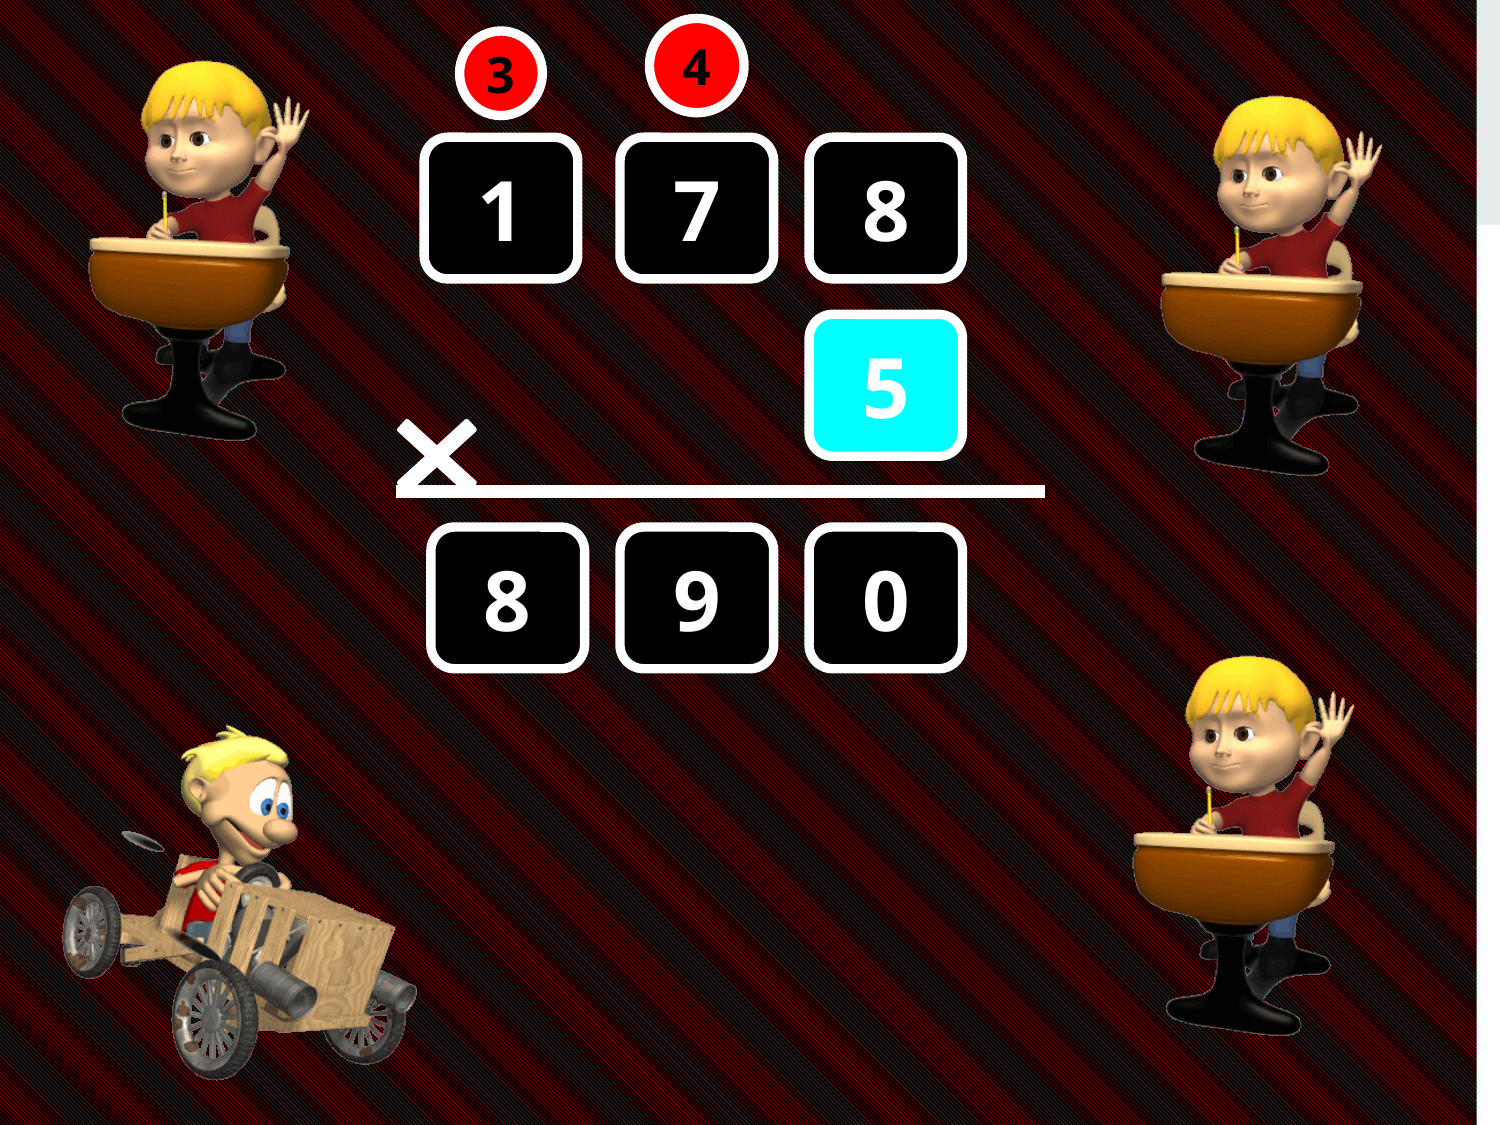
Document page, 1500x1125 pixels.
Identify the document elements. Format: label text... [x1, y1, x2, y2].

picture [38, 715, 440, 1097]
text_box 5 [806, 311, 965, 459]
text_box 3 [457, 28, 545, 118]
picture [59, 53, 339, 457]
picture [1103, 648, 1383, 1052]
text_box 8 [806, 134, 965, 282]
text_box 4 [647, 16, 747, 116]
text_box 8 [428, 524, 587, 672]
text_box 1 [421, 134, 581, 282]
text_box 0 [806, 524, 965, 672]
picture [1132, 89, 1411, 493]
text_box [396, 418, 477, 486]
text_box 9 [617, 524, 777, 672]
text_box 7 [617, 134, 777, 282]
